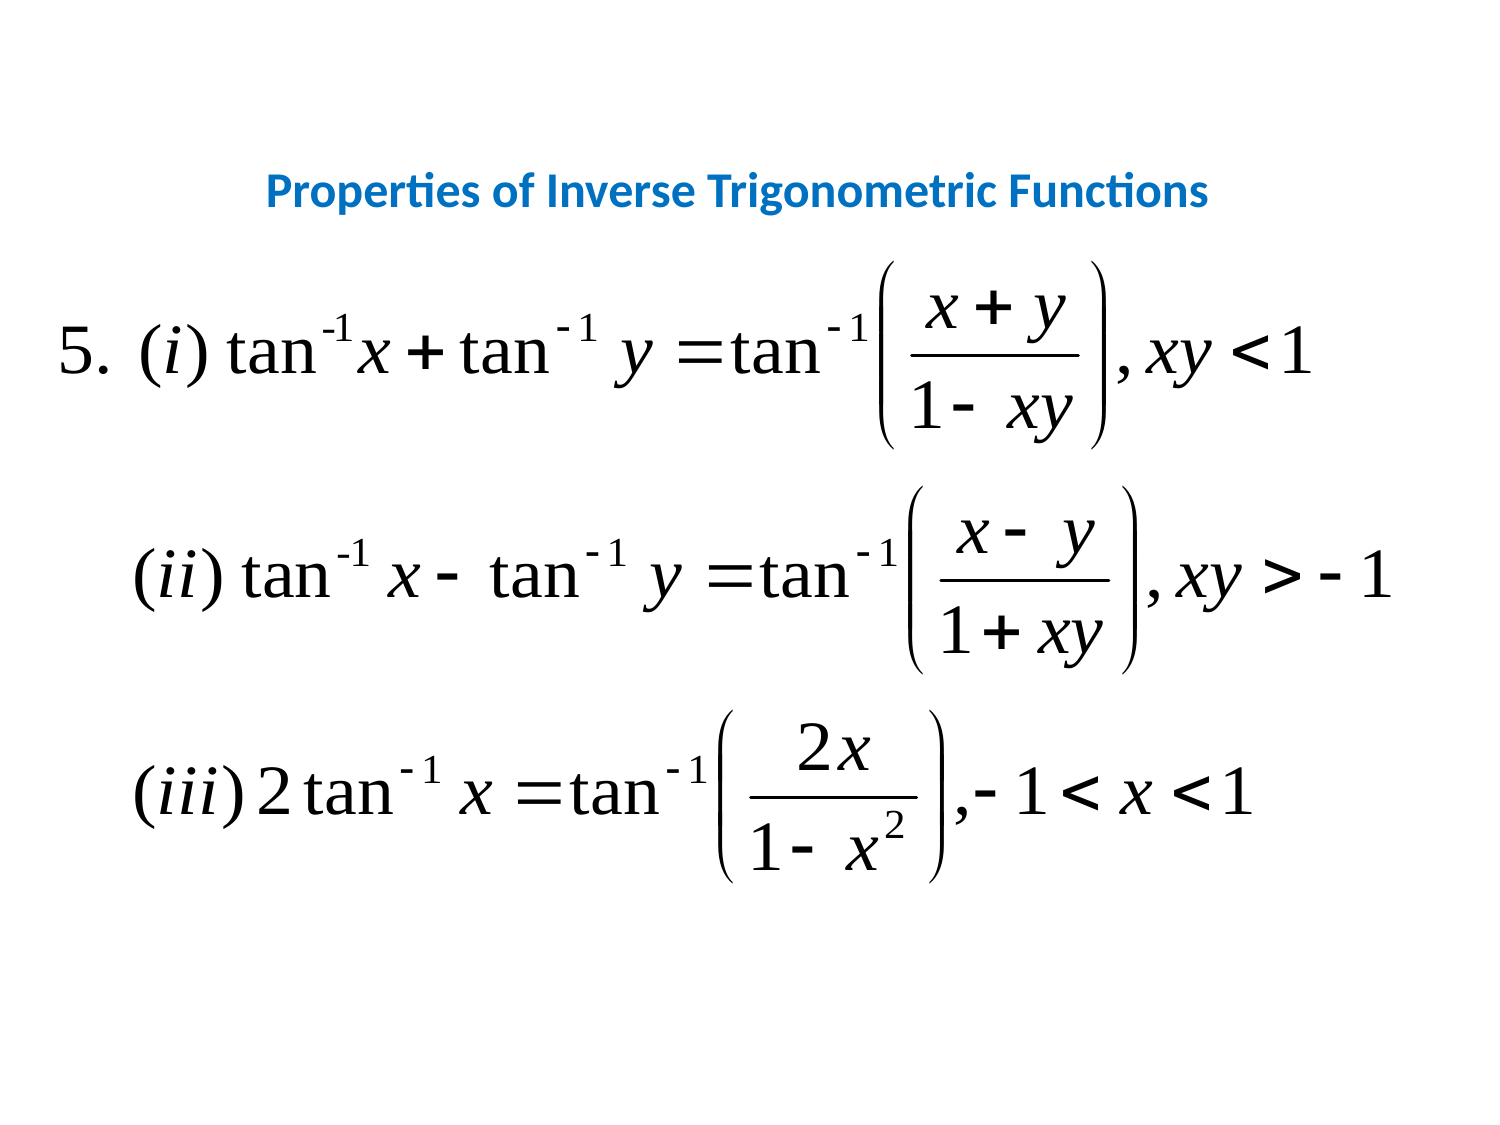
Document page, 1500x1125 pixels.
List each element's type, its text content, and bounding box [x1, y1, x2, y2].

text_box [48, 249, 1402, 900]
text_box Properties of Inverse Trigonometric Functions [237, 149, 1238, 225]
